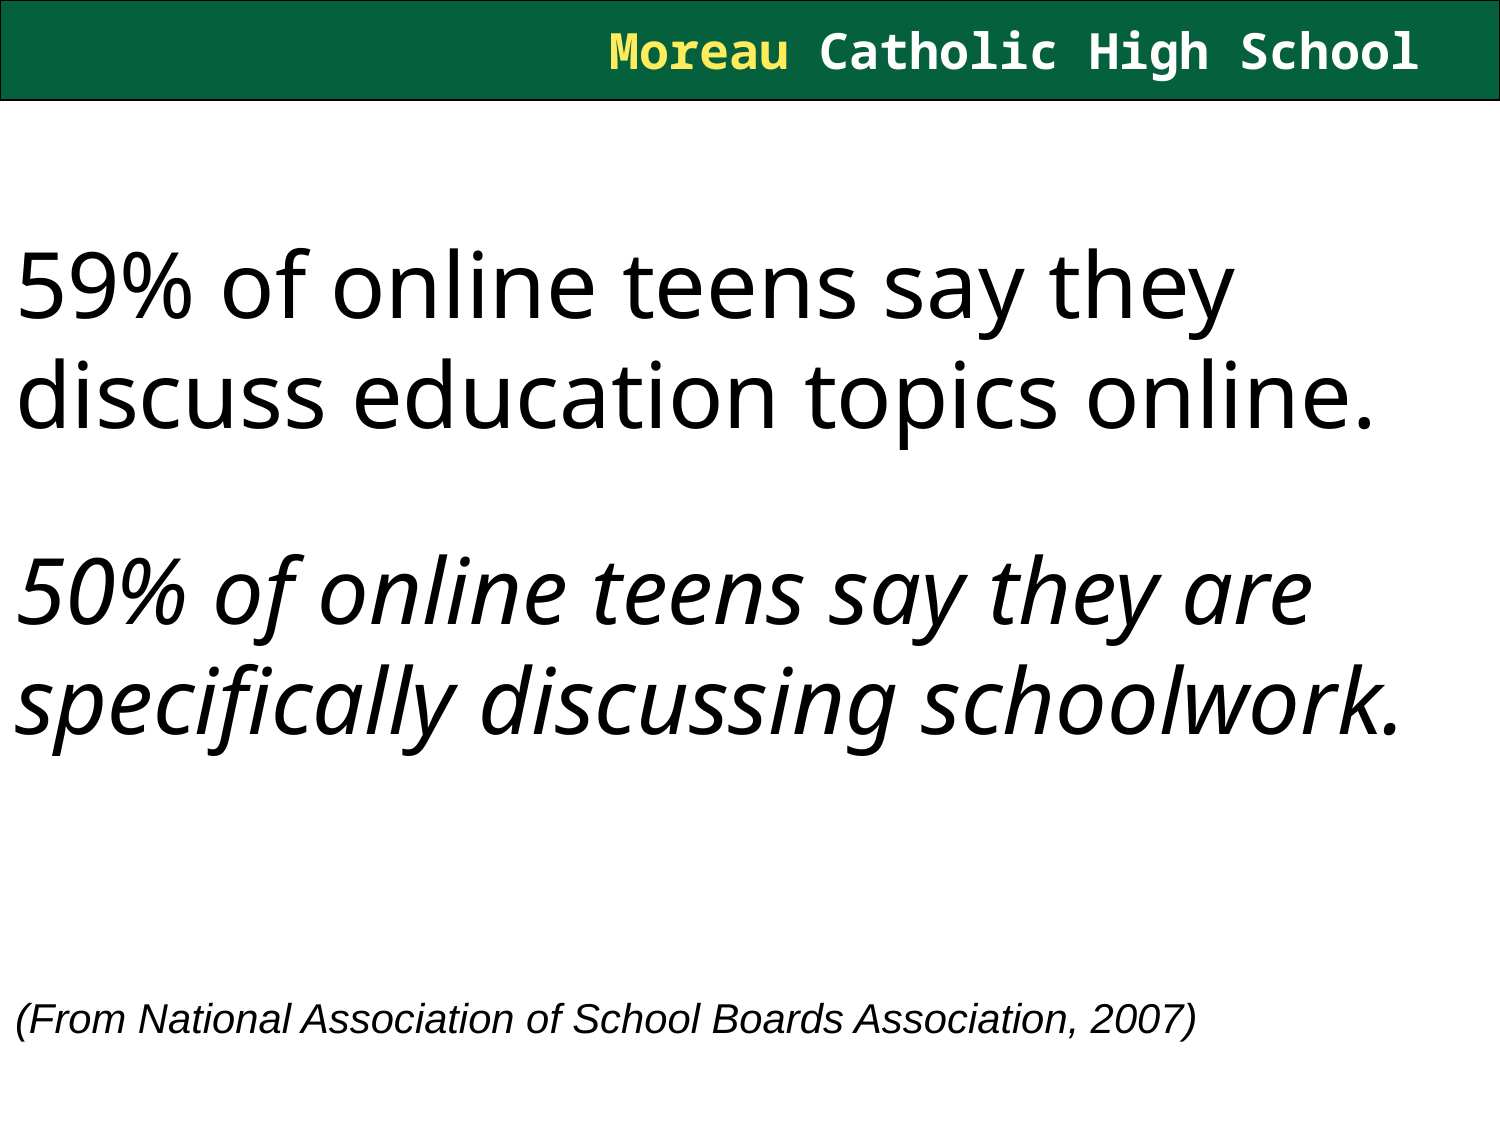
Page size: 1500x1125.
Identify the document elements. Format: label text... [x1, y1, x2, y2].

text_box 50% of online teens say they are specifically discussing schoolwork. (From National Association of School Boards Association, 2007) [0, 525, 1500, 1050]
text_box 59% of online teens say they discuss education topics online. [0, 0, 1500, 525]
